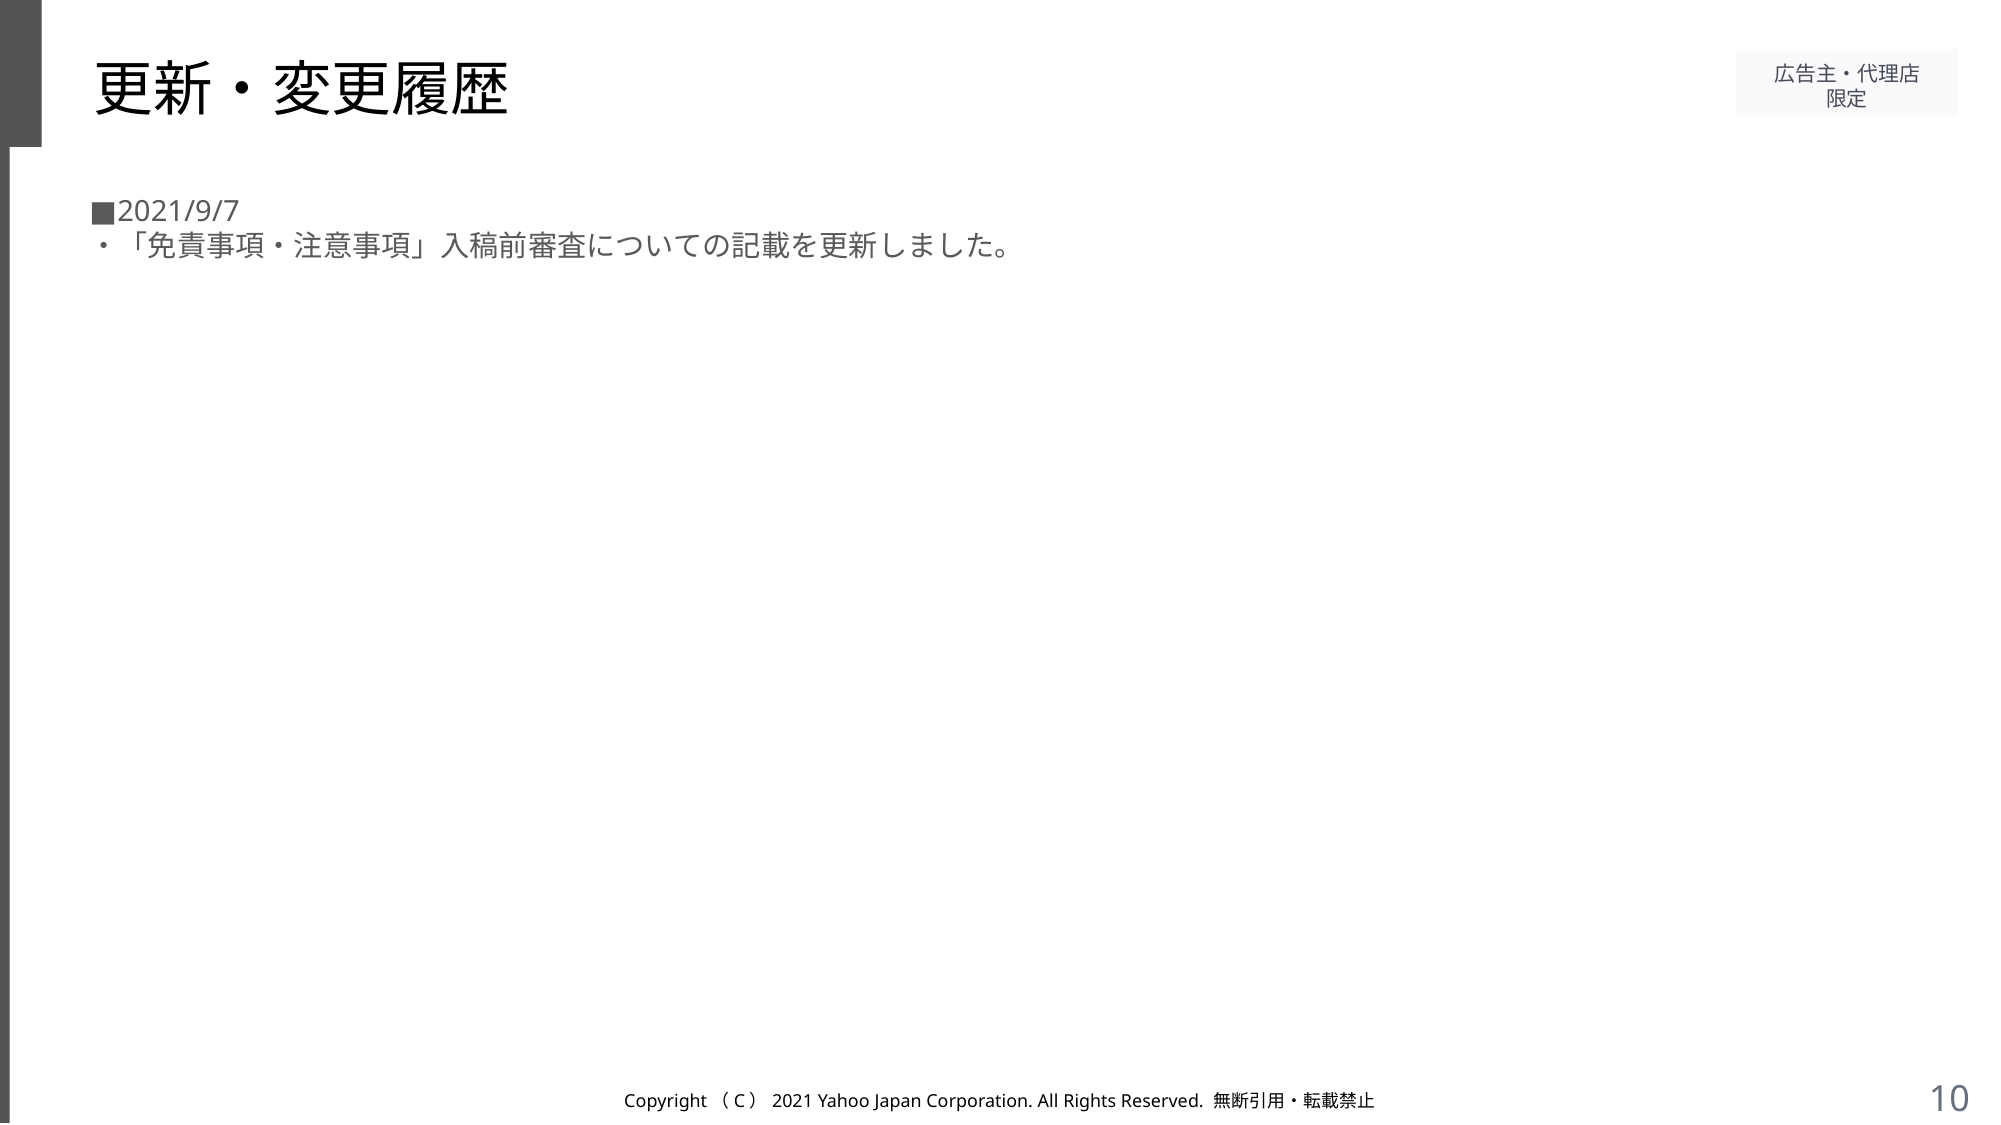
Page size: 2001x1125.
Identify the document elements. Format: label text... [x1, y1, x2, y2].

title 更新・変更履歴 [78, 42, 1693, 130]
text_box ■2021/9/7 ・「免責事項・注意事項」入稿前審査についての記載を更新しました。 [74, 184, 1973, 270]
footer Copyright（C）2021 Yahoo Japan Corporation. All Rights Reserved. 無断引用・転載禁止 [563, 1070, 1437, 1125]
